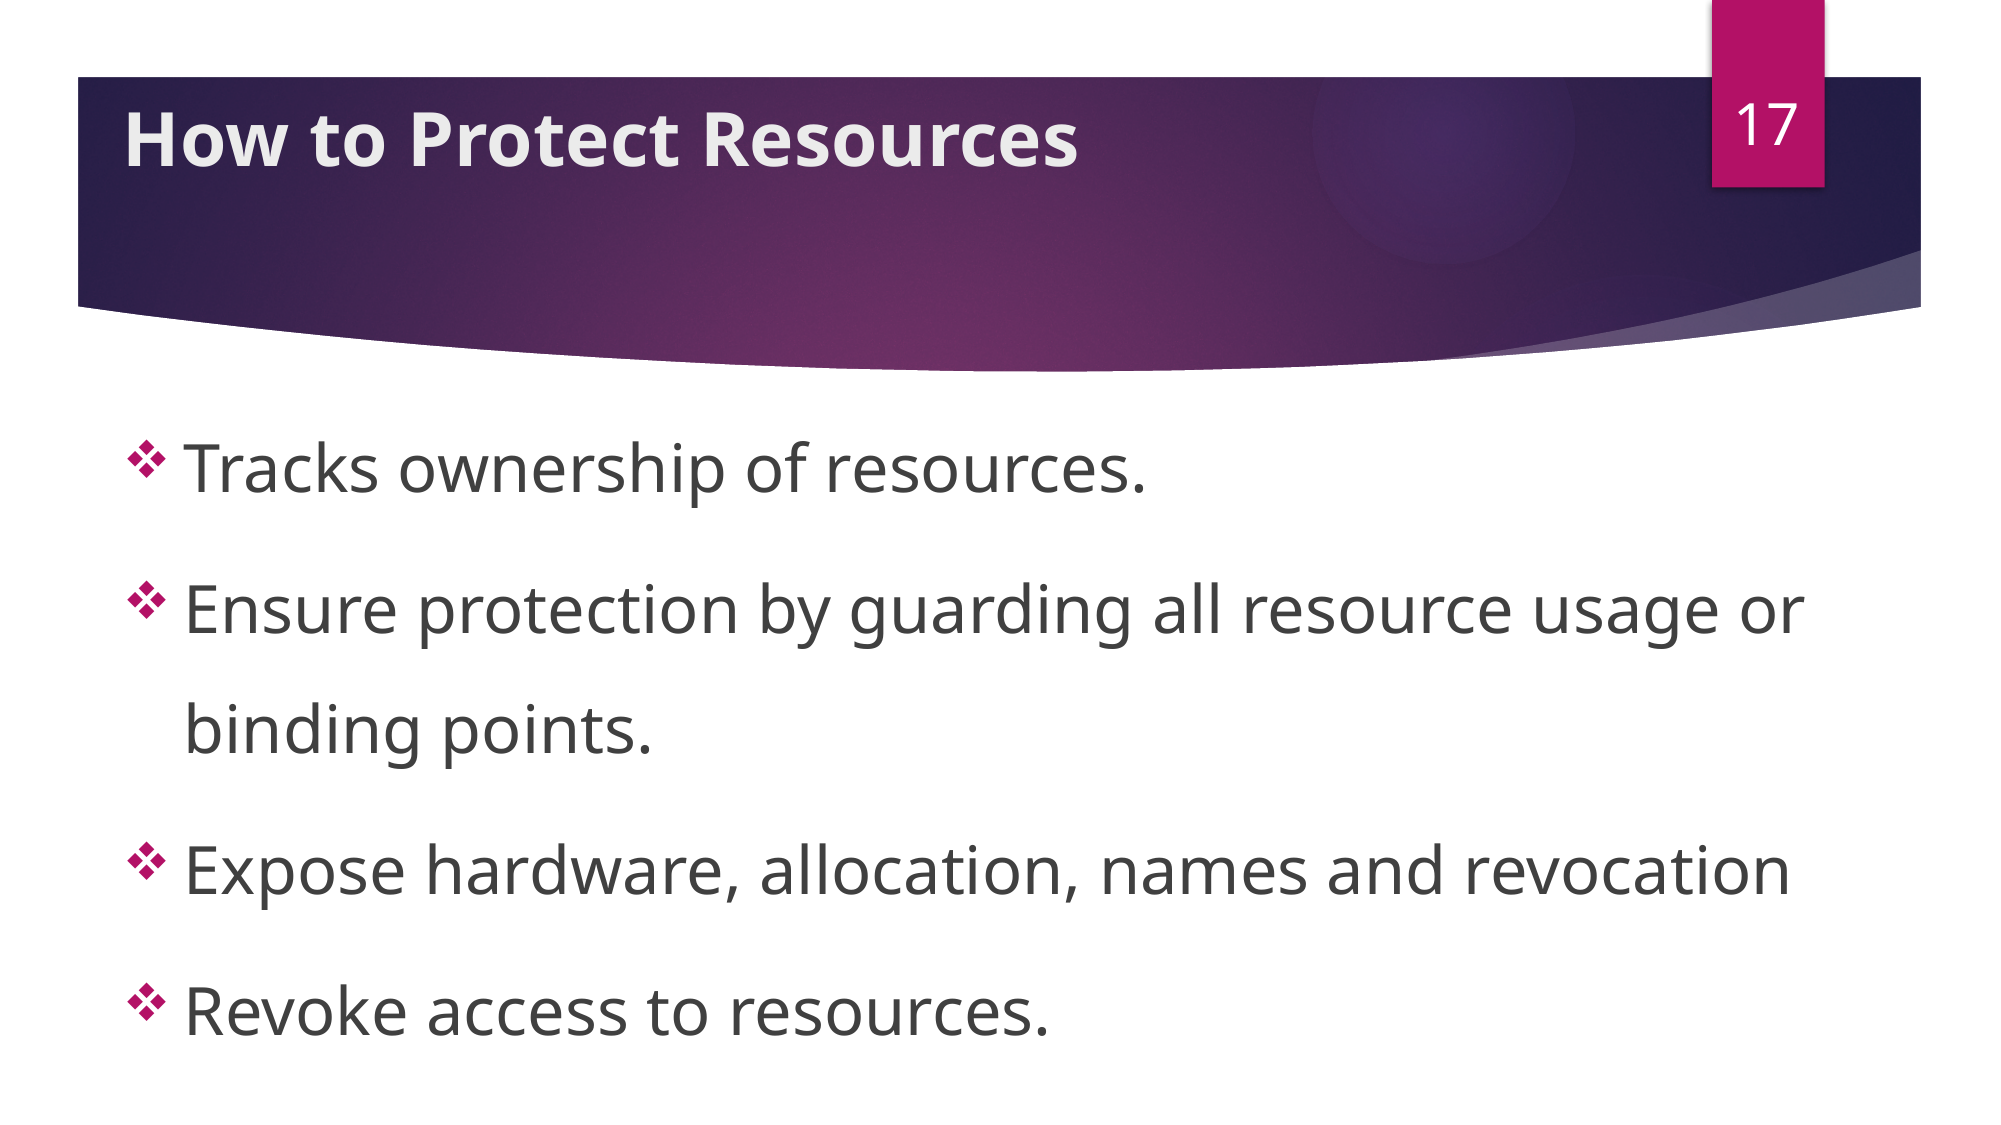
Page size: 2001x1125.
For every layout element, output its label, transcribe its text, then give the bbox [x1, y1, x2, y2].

slide_number 17 [1698, 48, 1836, 175]
title How to Protect Resources [107, 0, 1875, 273]
list Tracks ownership of resources. Ensure protection by guarding all resource usage or binding points. Expose hardware, allocation, names and revocation Revoke access to resources. [107, 377, 1872, 1125]
